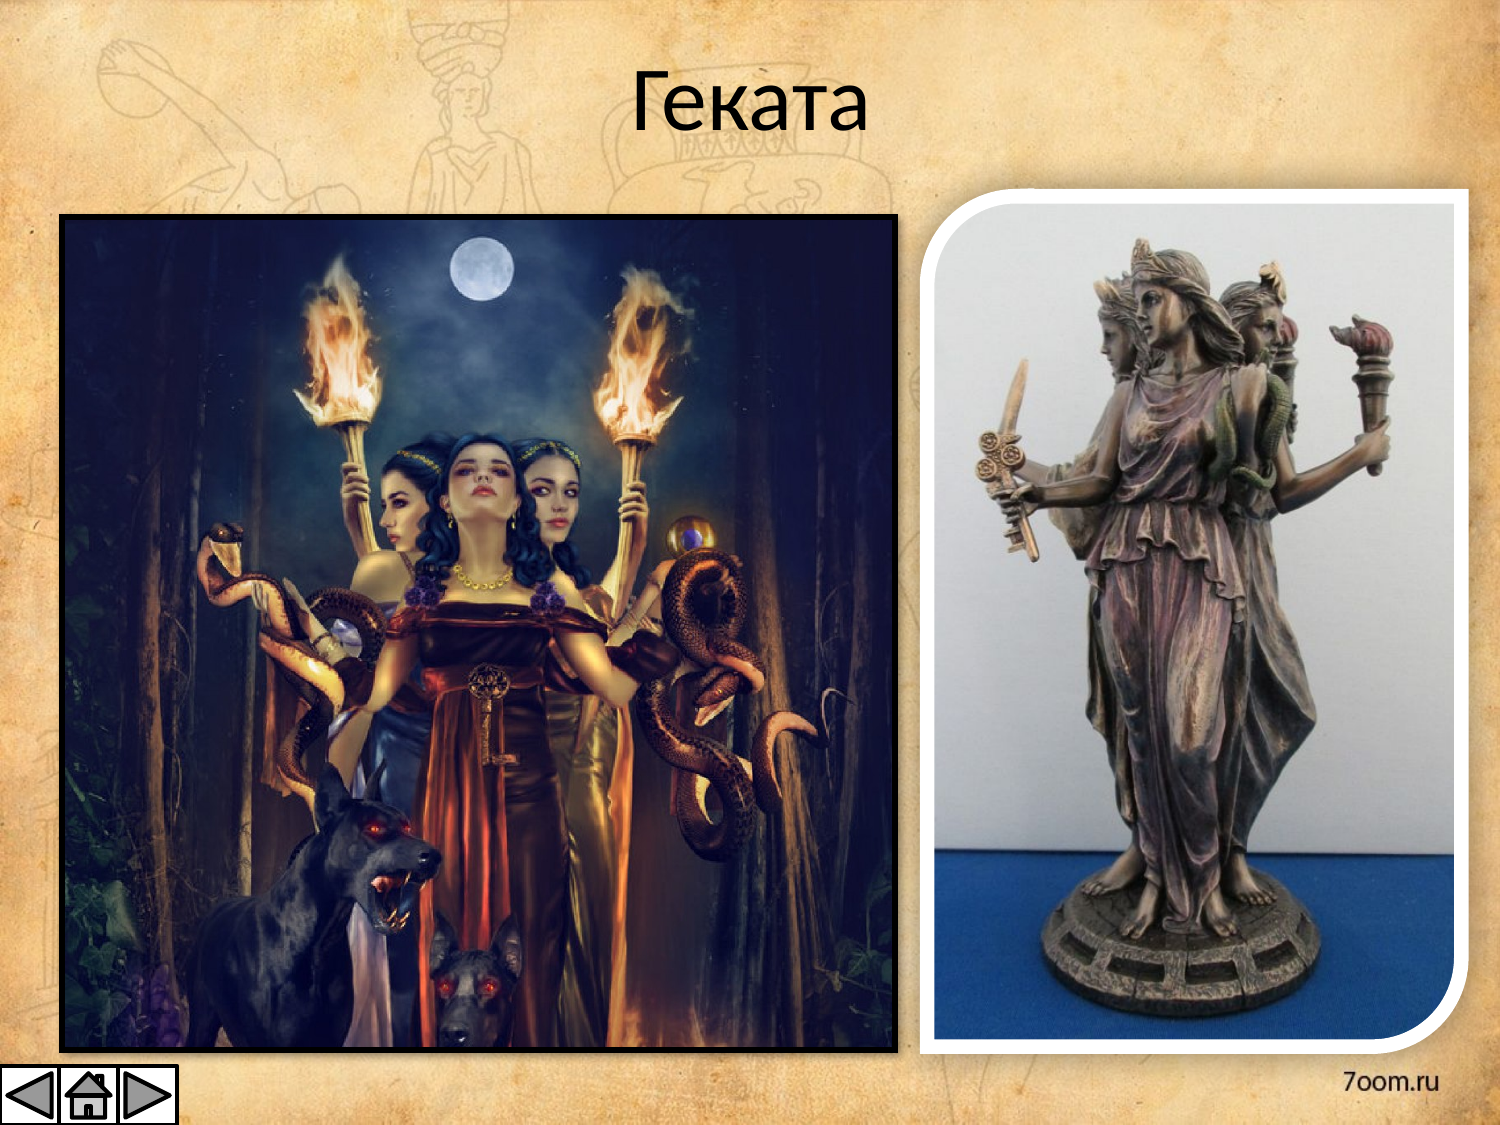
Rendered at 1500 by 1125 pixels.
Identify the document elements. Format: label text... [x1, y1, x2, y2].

title Геката [76, 0, 1427, 188]
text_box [0, 1065, 178, 1125]
picture [0, 0, 1500, 1125]
